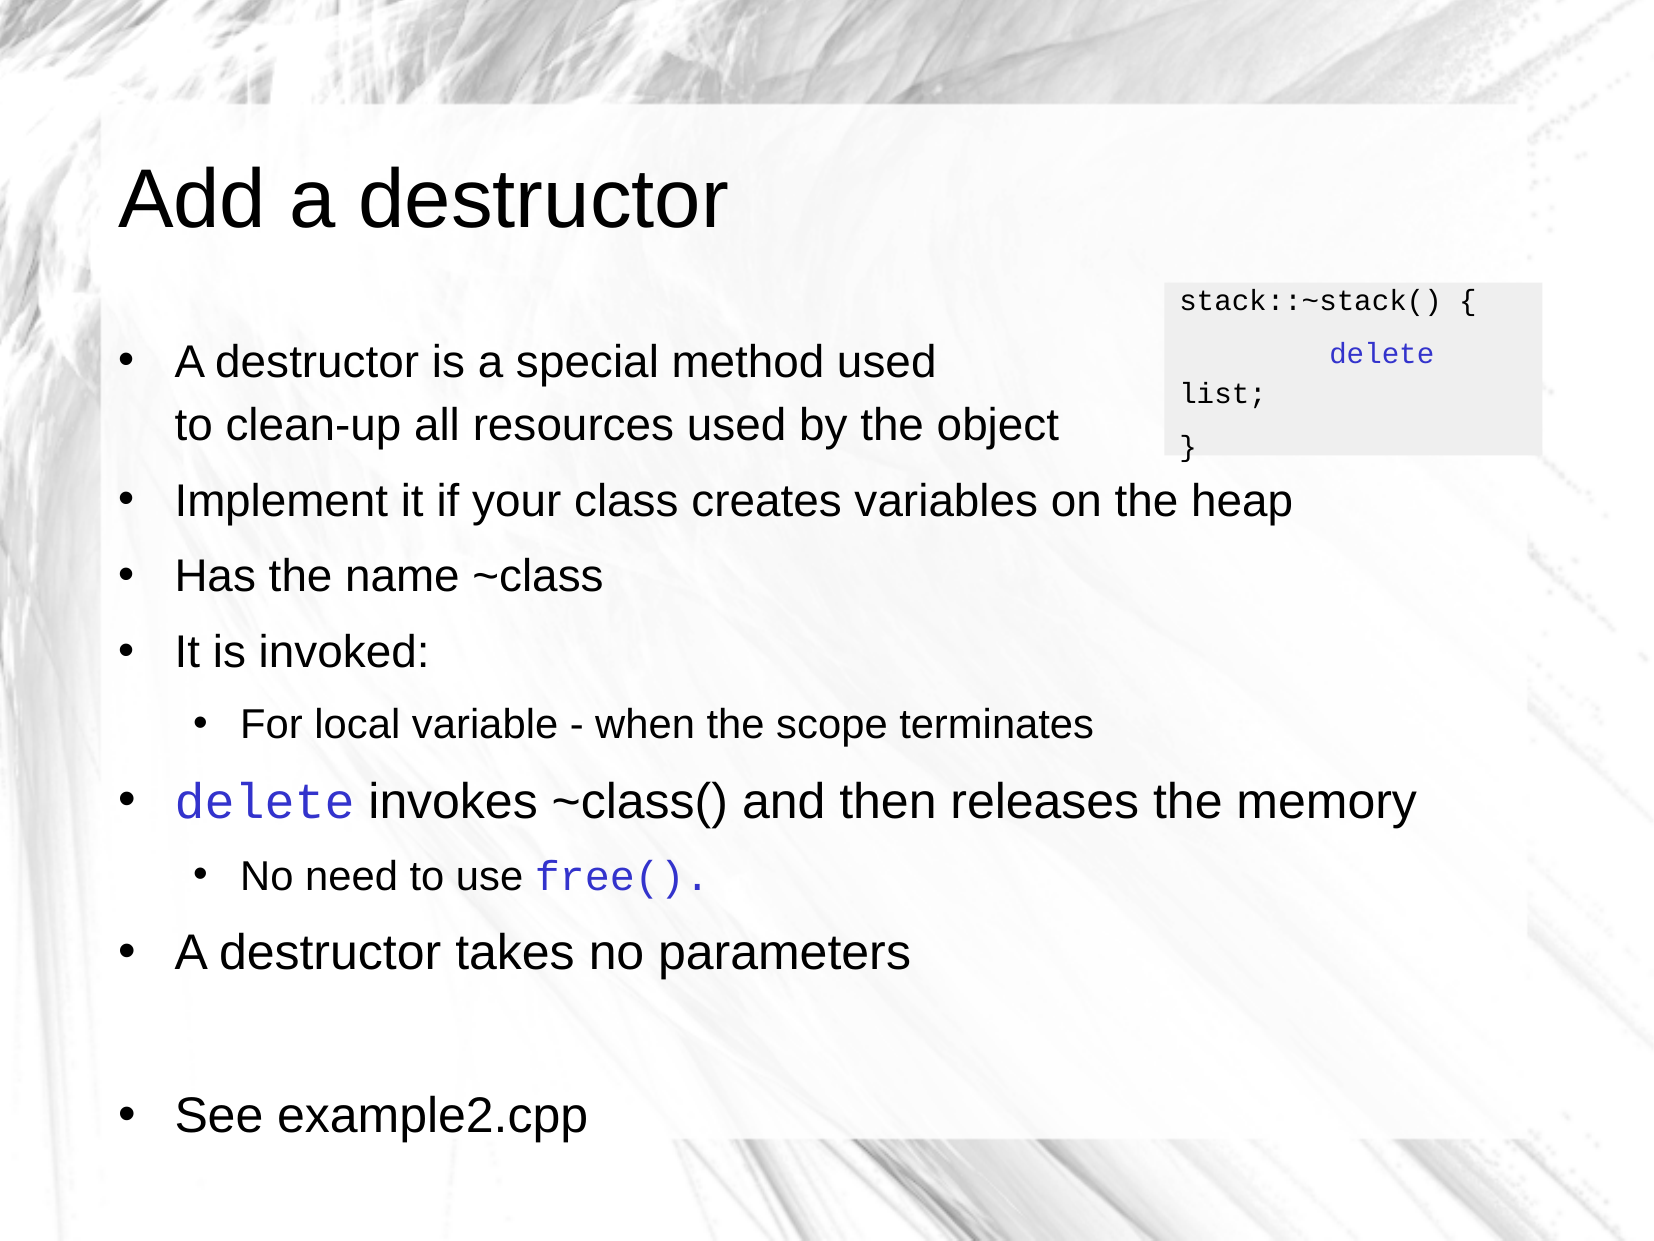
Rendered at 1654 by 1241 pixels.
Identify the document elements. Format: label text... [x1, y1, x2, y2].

text_box stack::~stack() { delete list; } [1164, 282, 1543, 456]
picture [0, 0, 1654, 1241]
title Add a destructor [118, 93, 1506, 299]
list A destructor is a special method used to clean-up all resources used by the object Implement it if your class creates variables on the heap Has the name ~class It is invoked: For local variable - when the scope terminates delete invokes ~class() and then releases the memory No need to use free(). A destructor takes no parameters See example2.cpp [118, 319, 1571, 1109]
